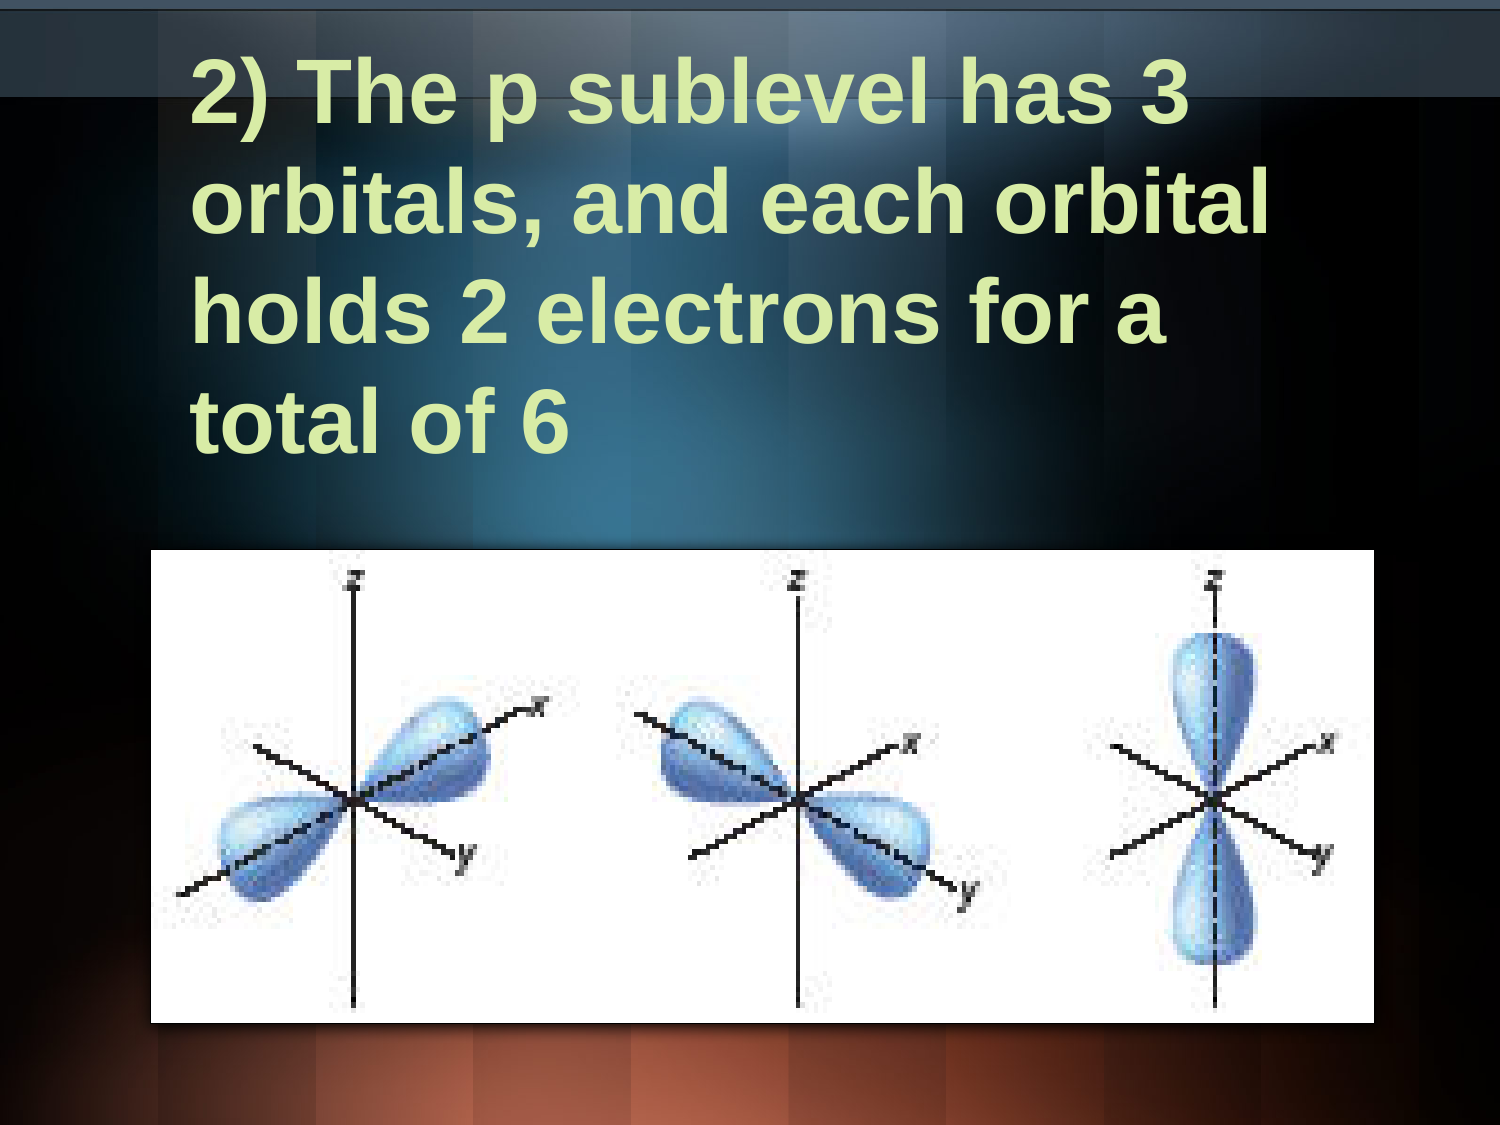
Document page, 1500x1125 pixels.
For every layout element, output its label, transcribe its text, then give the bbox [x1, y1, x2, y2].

text_box 2) The p sublevel has 3 orbitals, and each orbital holds 2 electrons for a total of 6 [24, 24, 1463, 480]
picture [0, 0, 1500, 1125]
